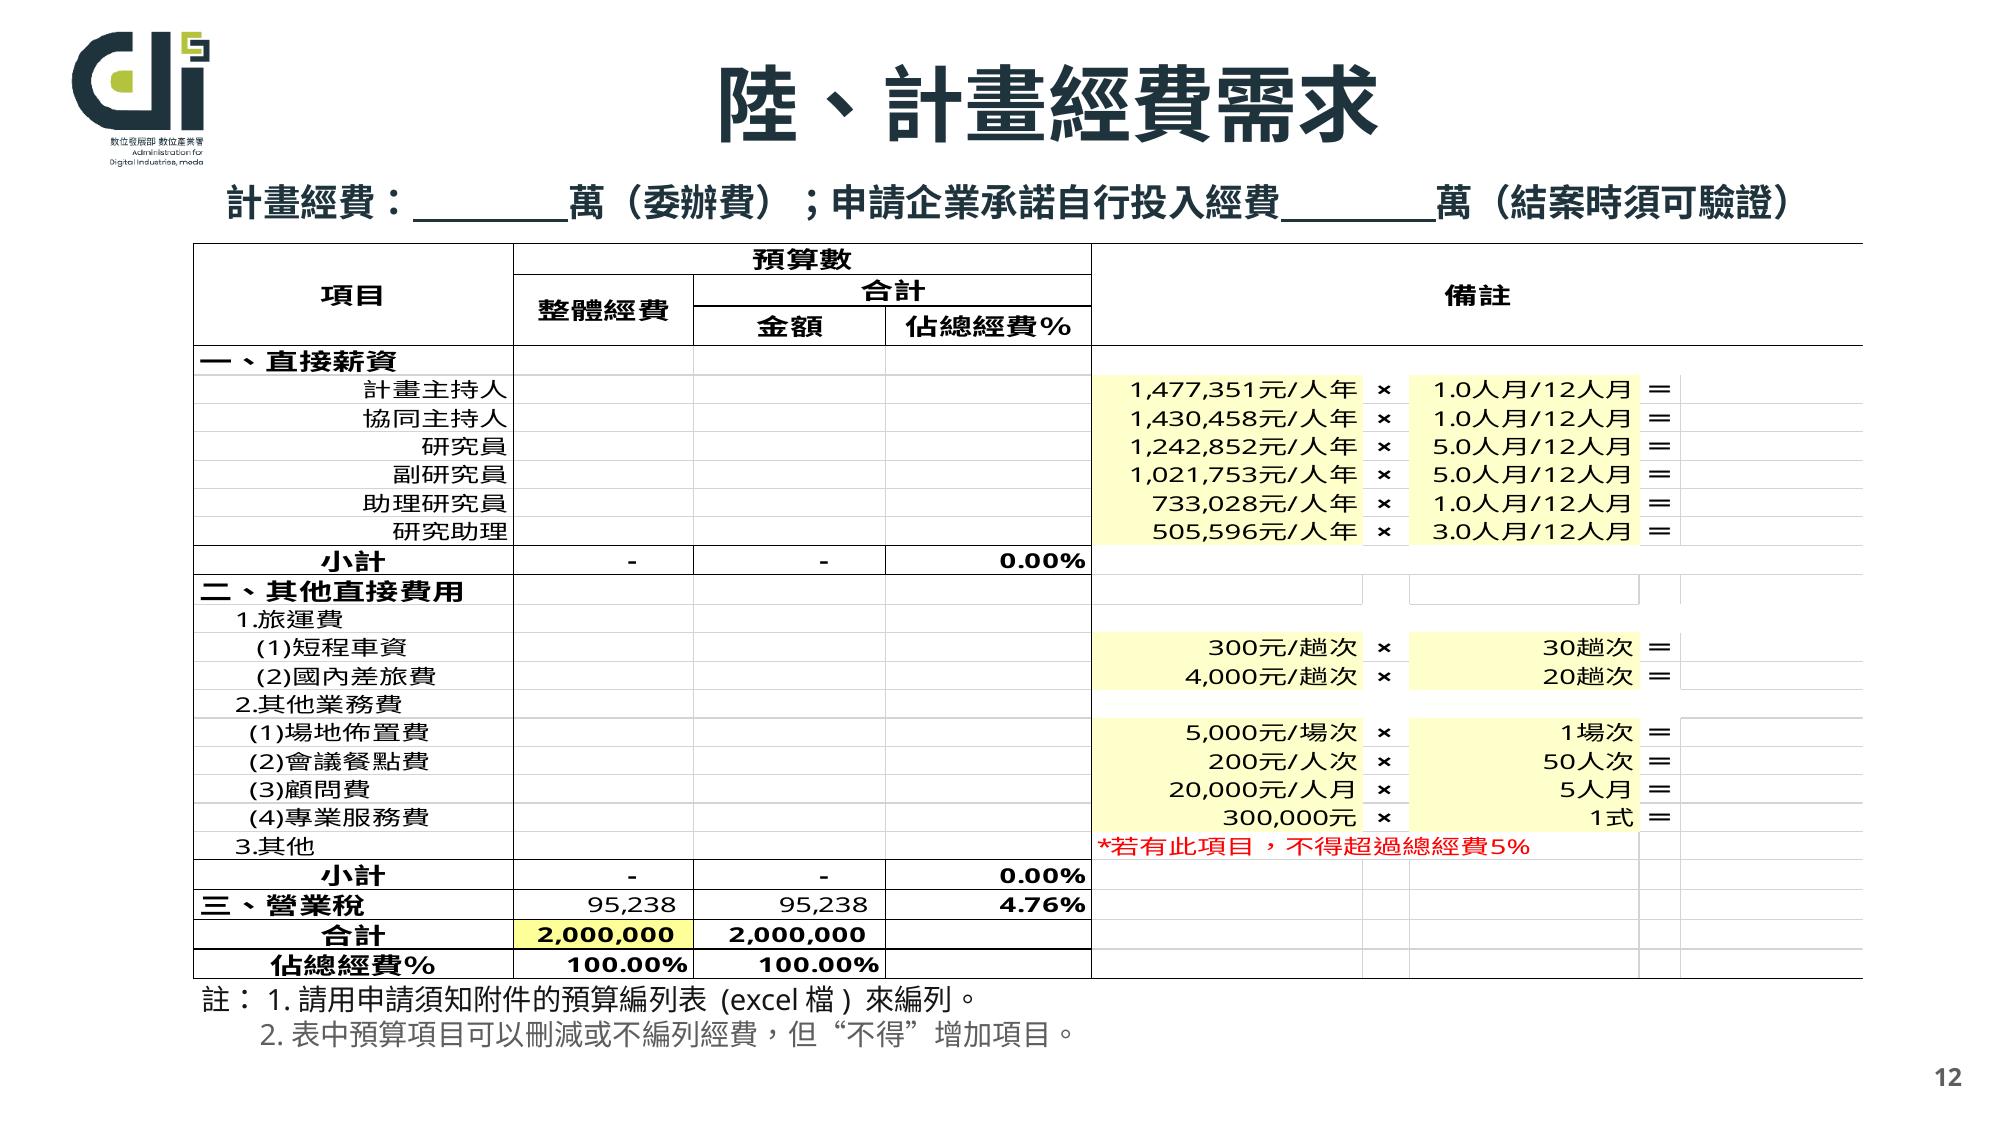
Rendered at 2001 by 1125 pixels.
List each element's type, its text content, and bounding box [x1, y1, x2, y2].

slide_number 12 [1923, 1056, 1973, 1105]
text_box 陸、計畫經費需求 [115, 43, 1982, 160]
picture [56, 17, 224, 185]
picture [192, 242, 1865, 980]
text_box 註：1.請用申請須知附件的預算編列表 (excel檔) 來編列。 2.表中預算項目可以刪減或不編列經費，但“不得”增加項目。 [192, 980, 1359, 1060]
text_box 計畫經費： 萬（委辦費）；申請企業承諾自行投入經費 萬（結案時須可驗證） [211, 171, 1844, 232]
